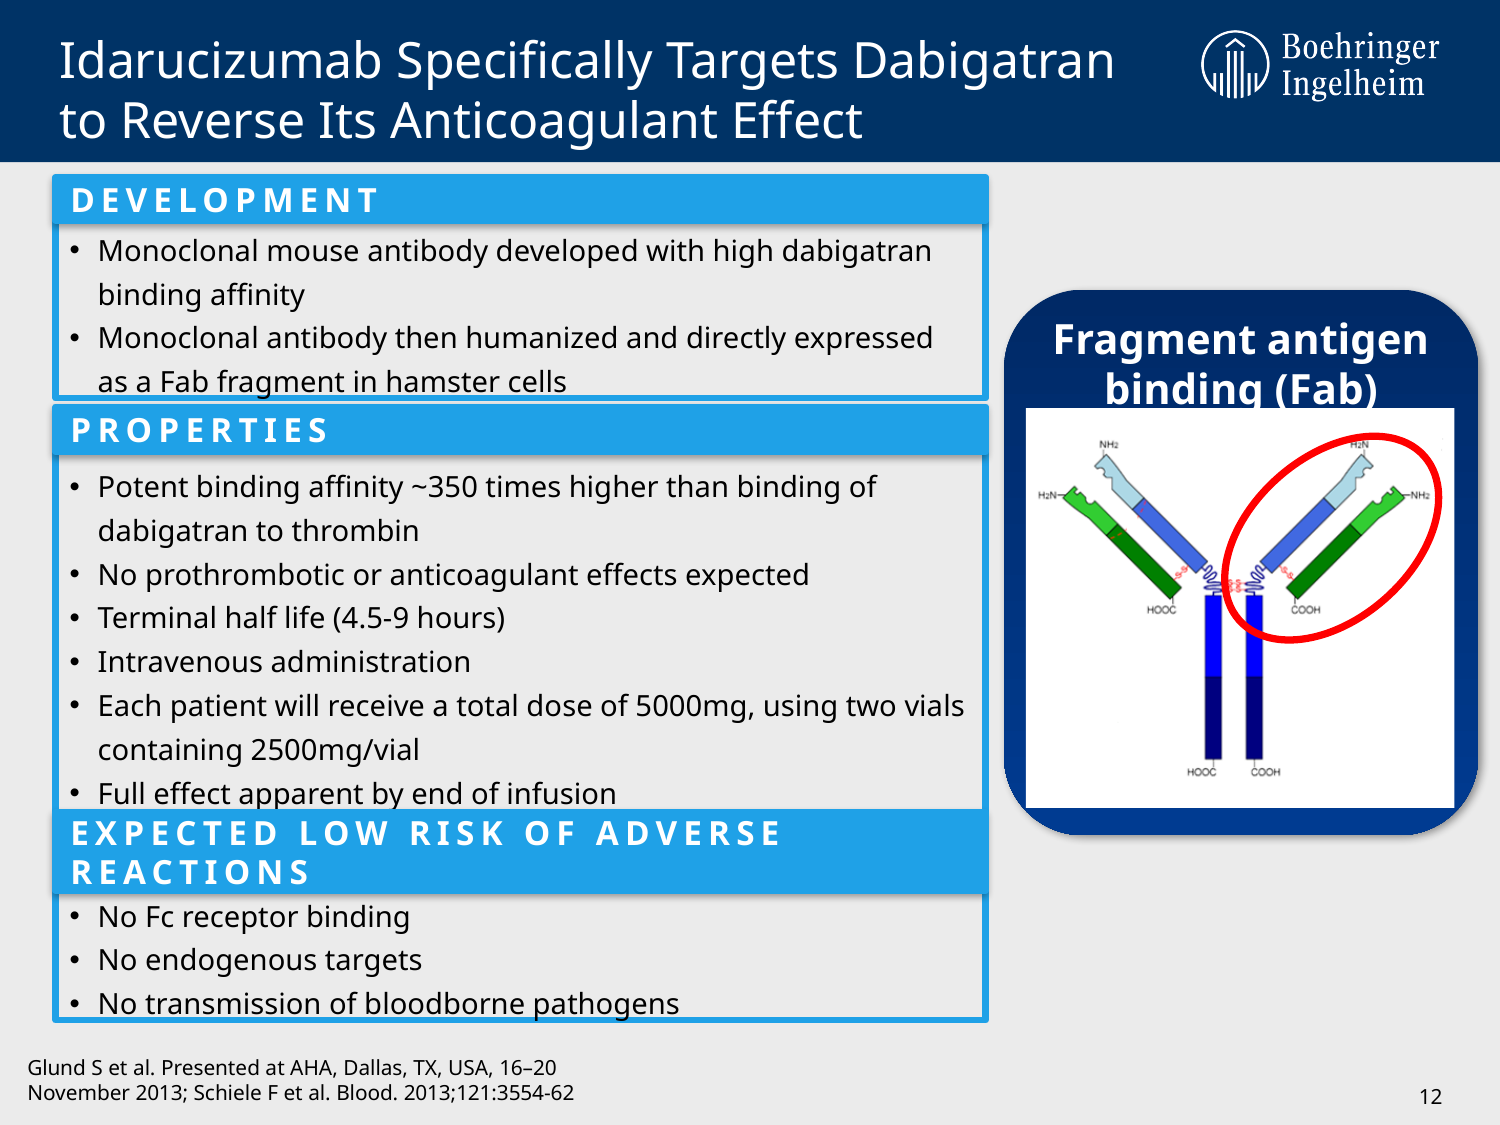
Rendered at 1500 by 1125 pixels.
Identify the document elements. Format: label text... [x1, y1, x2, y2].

picture [1200, 29, 1441, 103]
title Idarucizumab Specifically Targets Dabigatran to Reverse Its Anticoagulant Effect [59, 32, 1172, 145]
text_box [55, 811, 986, 1021]
slide_number 12 [1294, 1082, 1443, 1113]
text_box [55, 177, 986, 398]
text_box Glund S et al. Presented at AHA, Dallas, TX, USA, 16–20 November 2013; Schiele F et al. Blood. 2013;121:3554-62 [12, 1047, 622, 1113]
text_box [55, 406, 986, 811]
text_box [1003, 289, 1479, 836]
